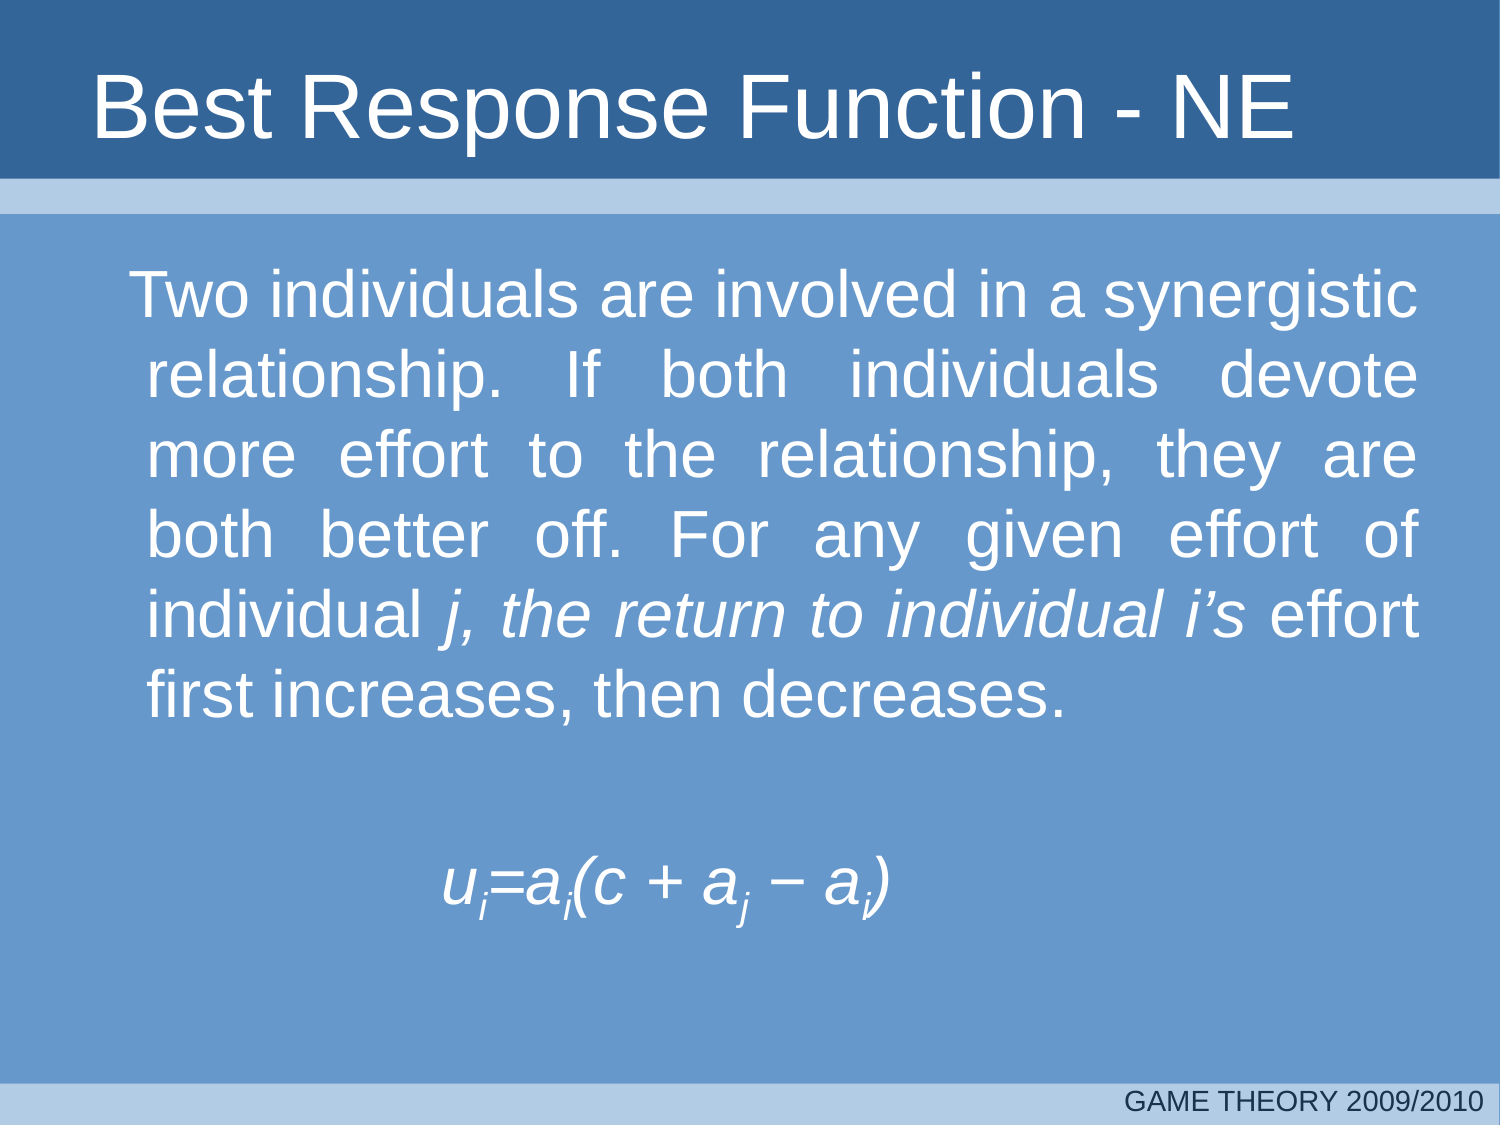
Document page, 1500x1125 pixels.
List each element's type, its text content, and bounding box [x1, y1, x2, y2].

text_box GAME THEORY 2009/2010 [1109, 1075, 1500, 1125]
list Two individuals are involved in a synergistic relationship. If both individuals devote more effort to the relationship, they are both better off. For any given effort of individual j, the return to individual i’s effort first increases, then decreases. ui=ai(c + aj − ai) [74, 243, 1436, 1000]
title Best Response Function - NE [74, 42, 1436, 162]
